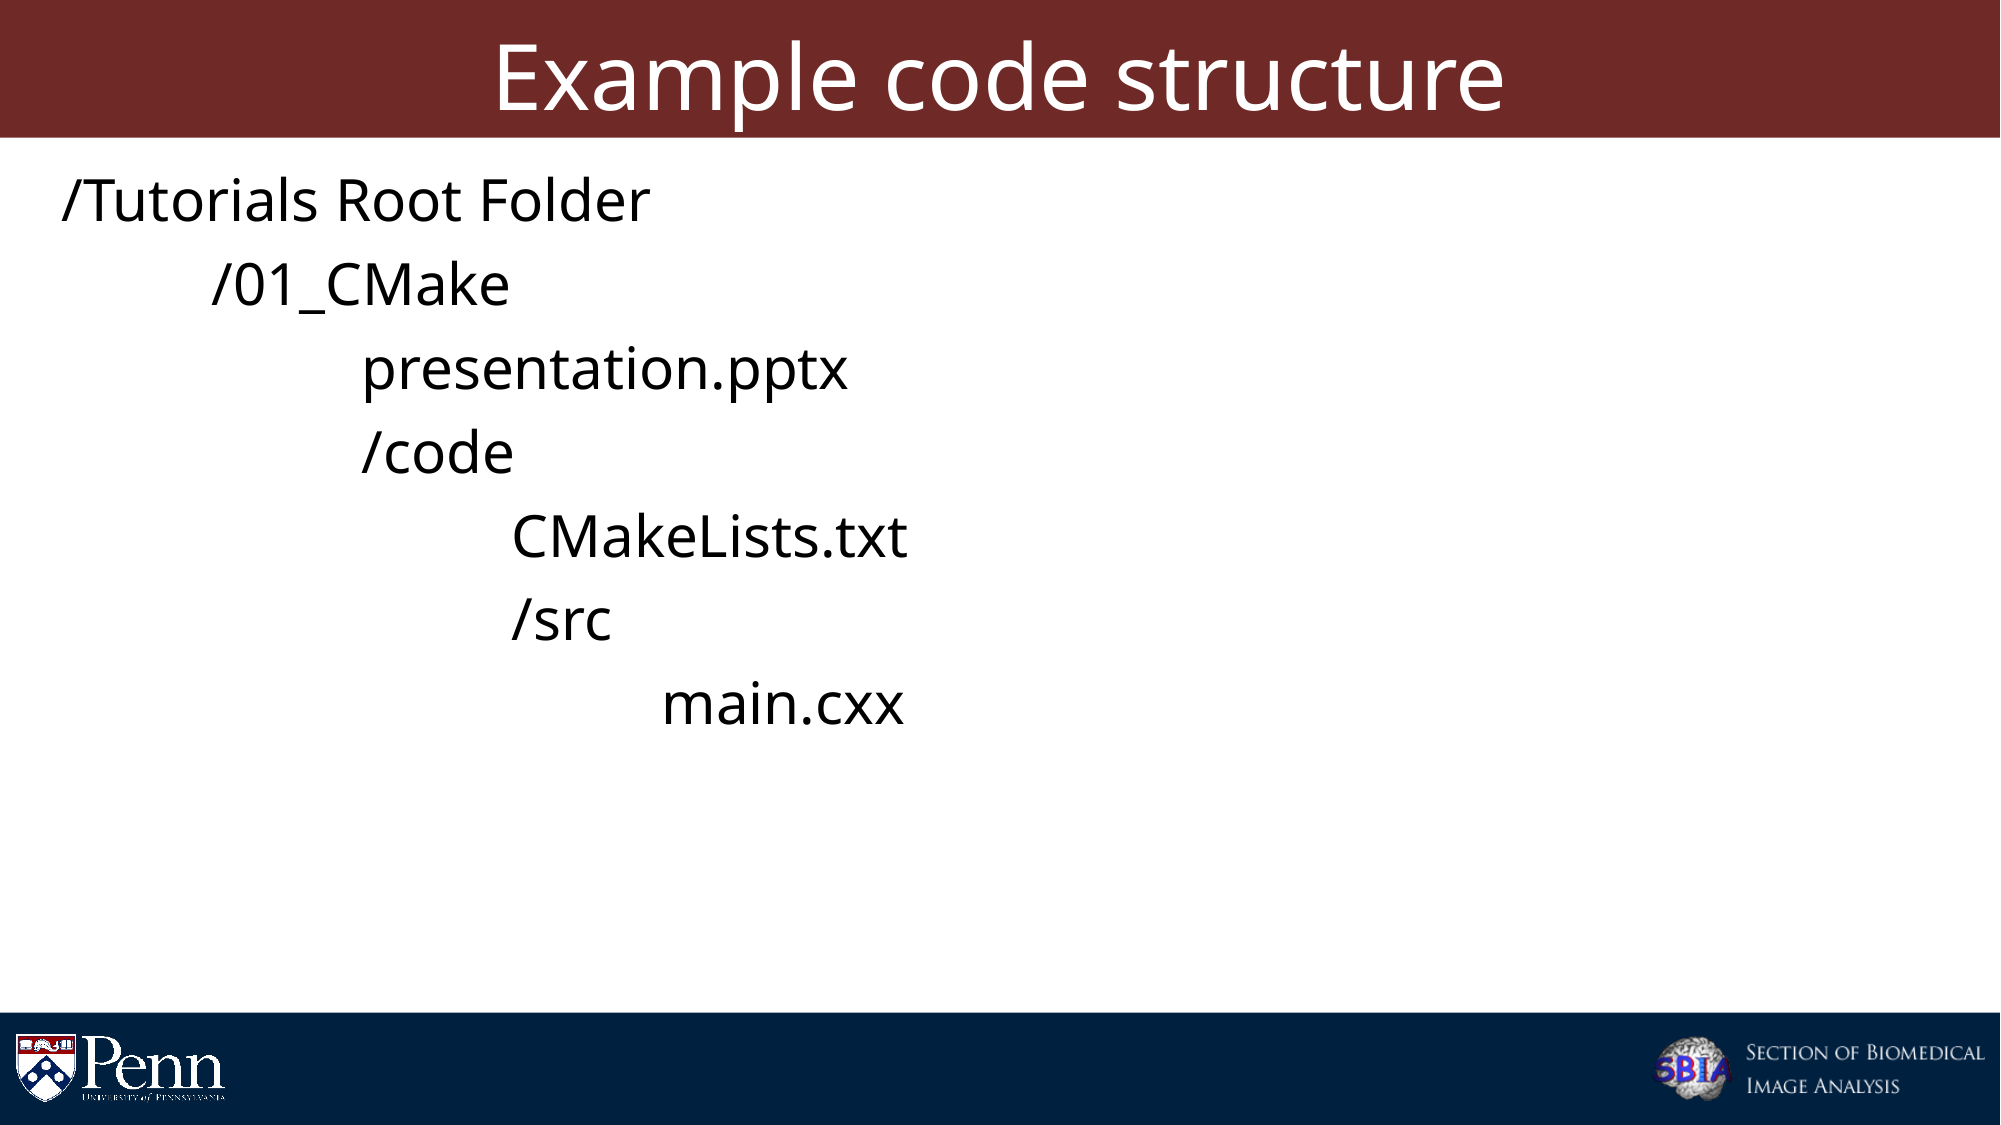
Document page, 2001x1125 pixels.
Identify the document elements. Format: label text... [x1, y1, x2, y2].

picture [1652, 1035, 1985, 1102]
title Example code structure [46, 0, 1954, 138]
picture [16, 1034, 225, 1103]
list /Tutorials Root Folder /01_CMake presentation.pptx /code CMakeLists.txt /src main.cxx [46, 164, 1954, 988]
